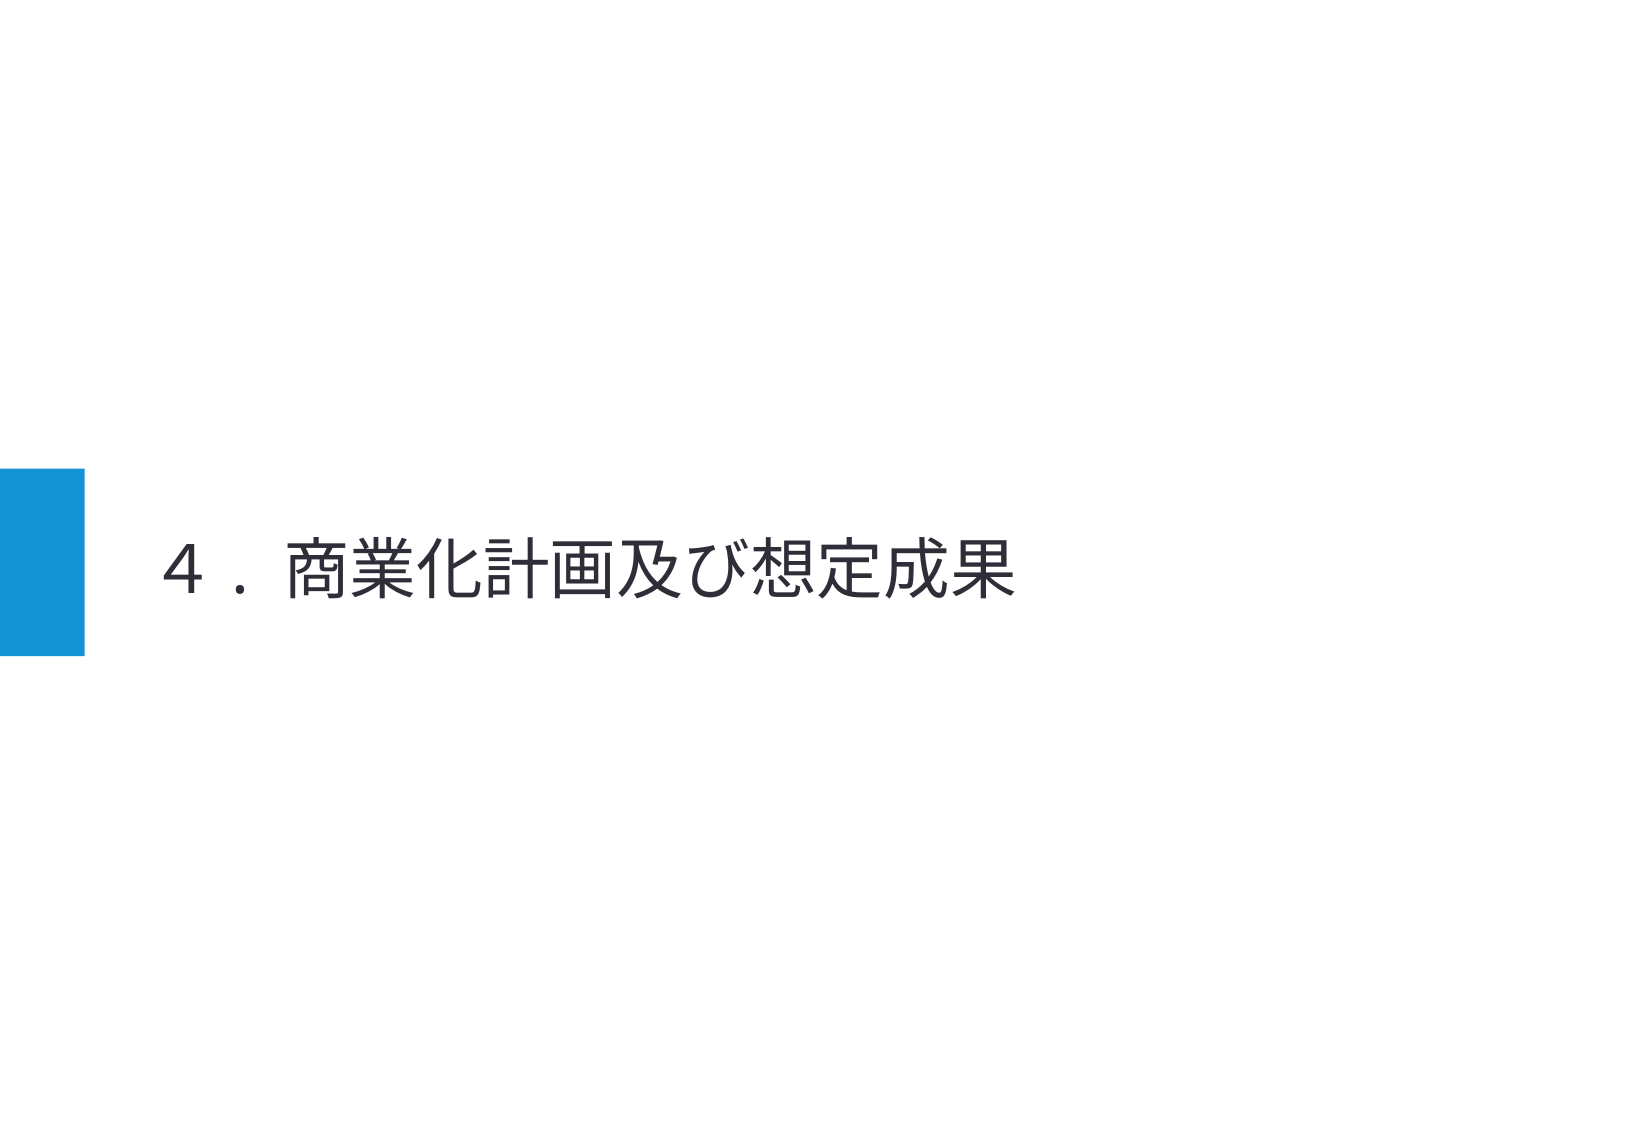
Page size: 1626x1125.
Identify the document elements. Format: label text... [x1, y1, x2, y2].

list ４. 商業化計画及び想定成果 [134, 463, 1341, 662]
